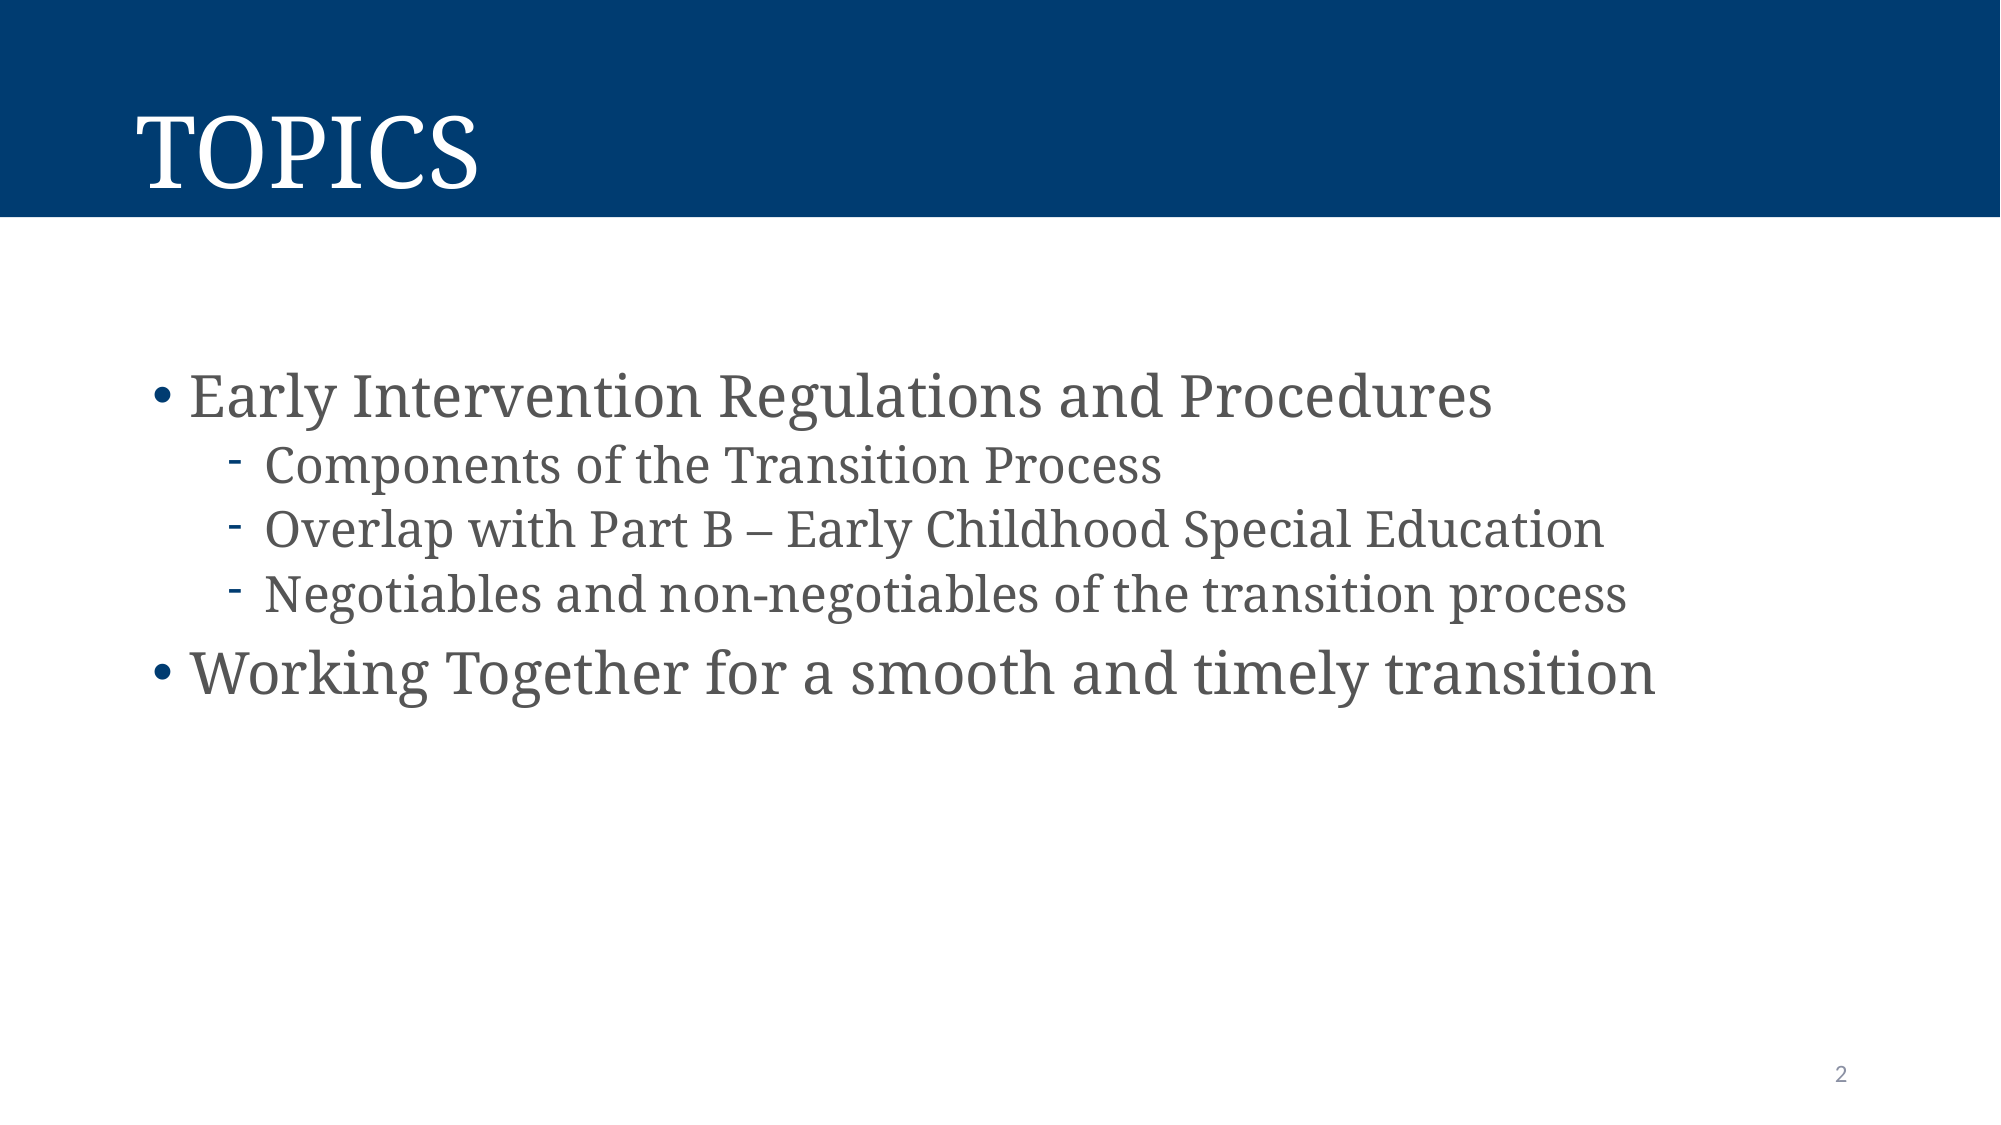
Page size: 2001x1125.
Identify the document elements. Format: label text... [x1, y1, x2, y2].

title Topics [0, 0, 2000, 218]
list Early Intervention Regulations and Procedures Components of the Transition Process Overlap with Part B – Early Childhood Special Education Negotiables and non-negotiables of the transition process Working Together for a smooth and timely transition [137, 359, 1863, 1014]
slide_number 2 [1412, 1042, 1863, 1103]
